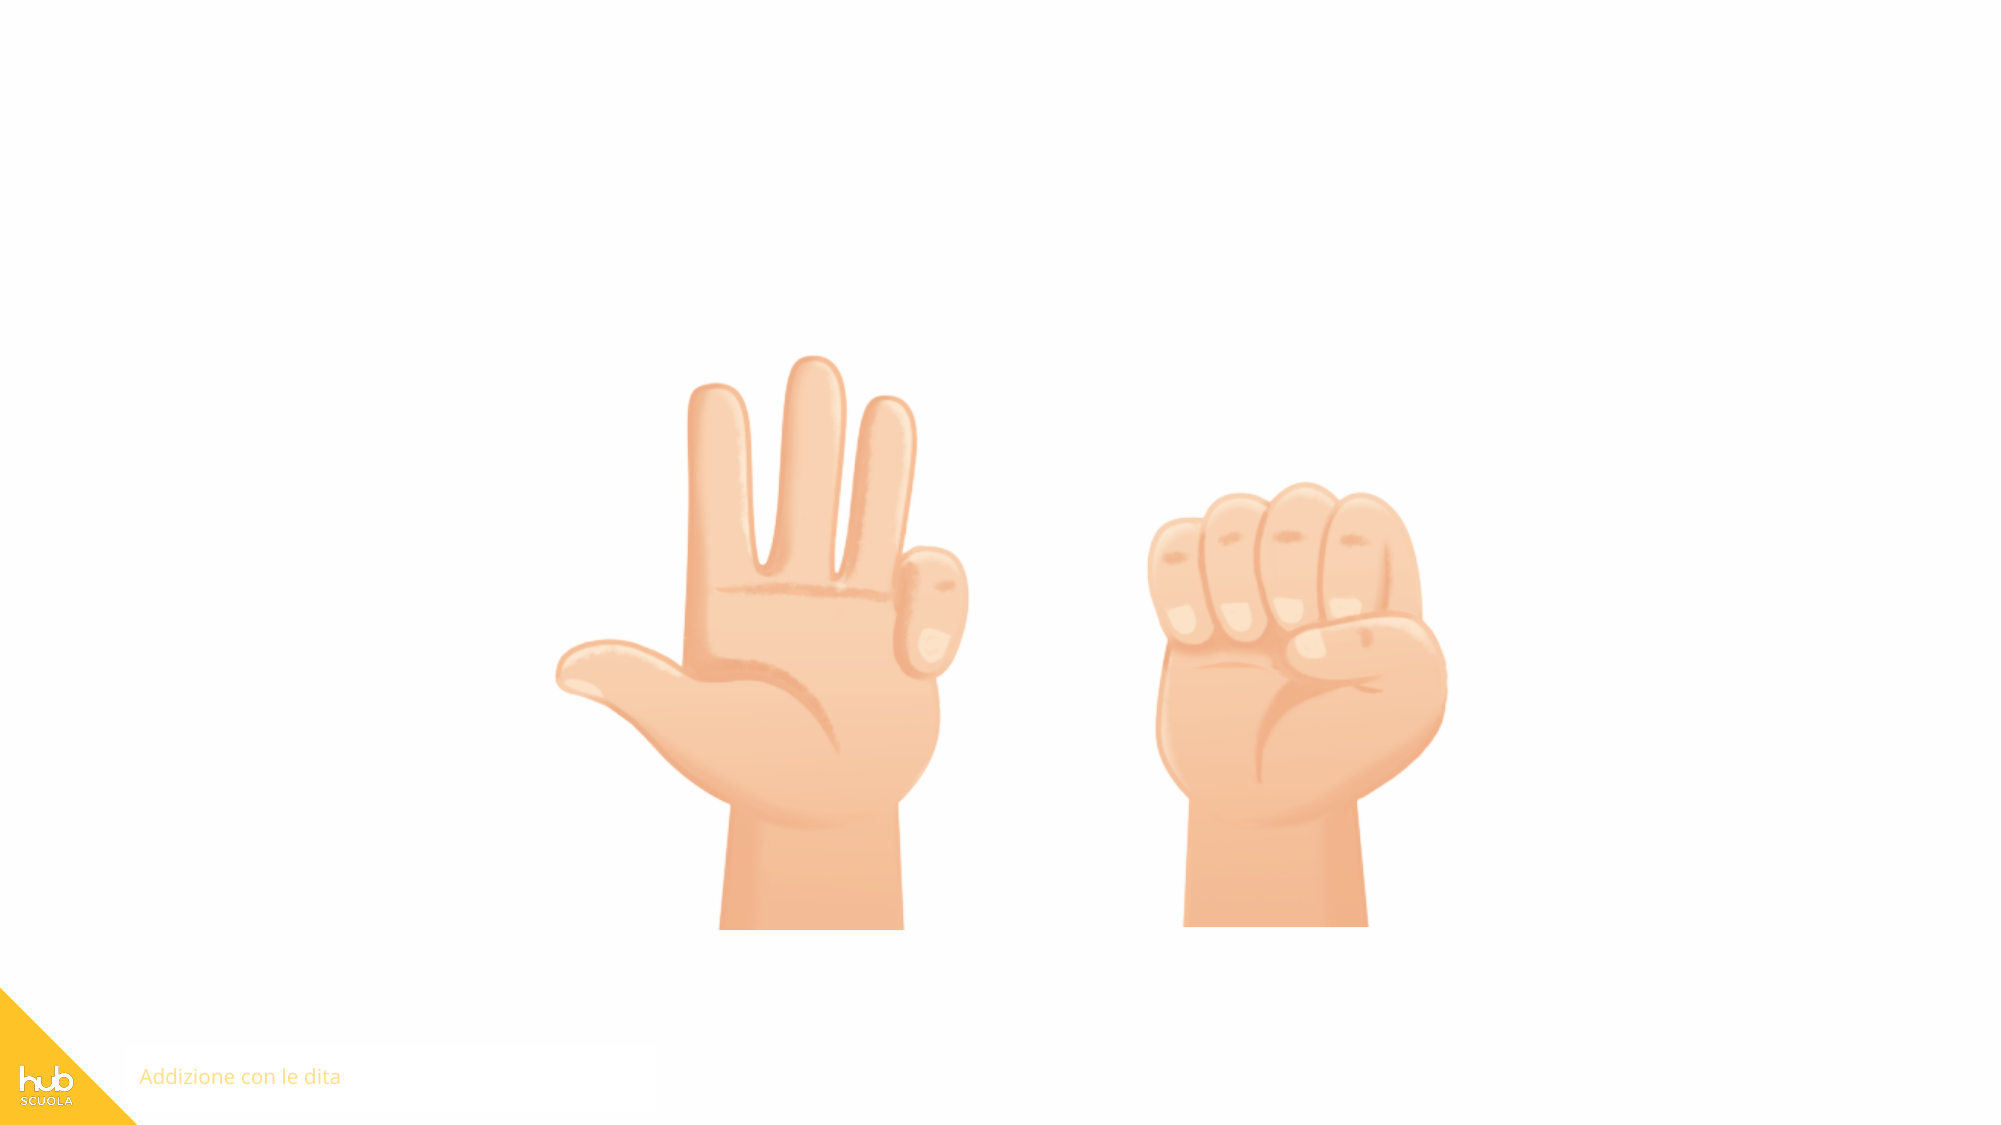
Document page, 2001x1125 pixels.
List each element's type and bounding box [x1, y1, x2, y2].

picture [554, 345, 1451, 932]
picture [20, 1066, 74, 1106]
